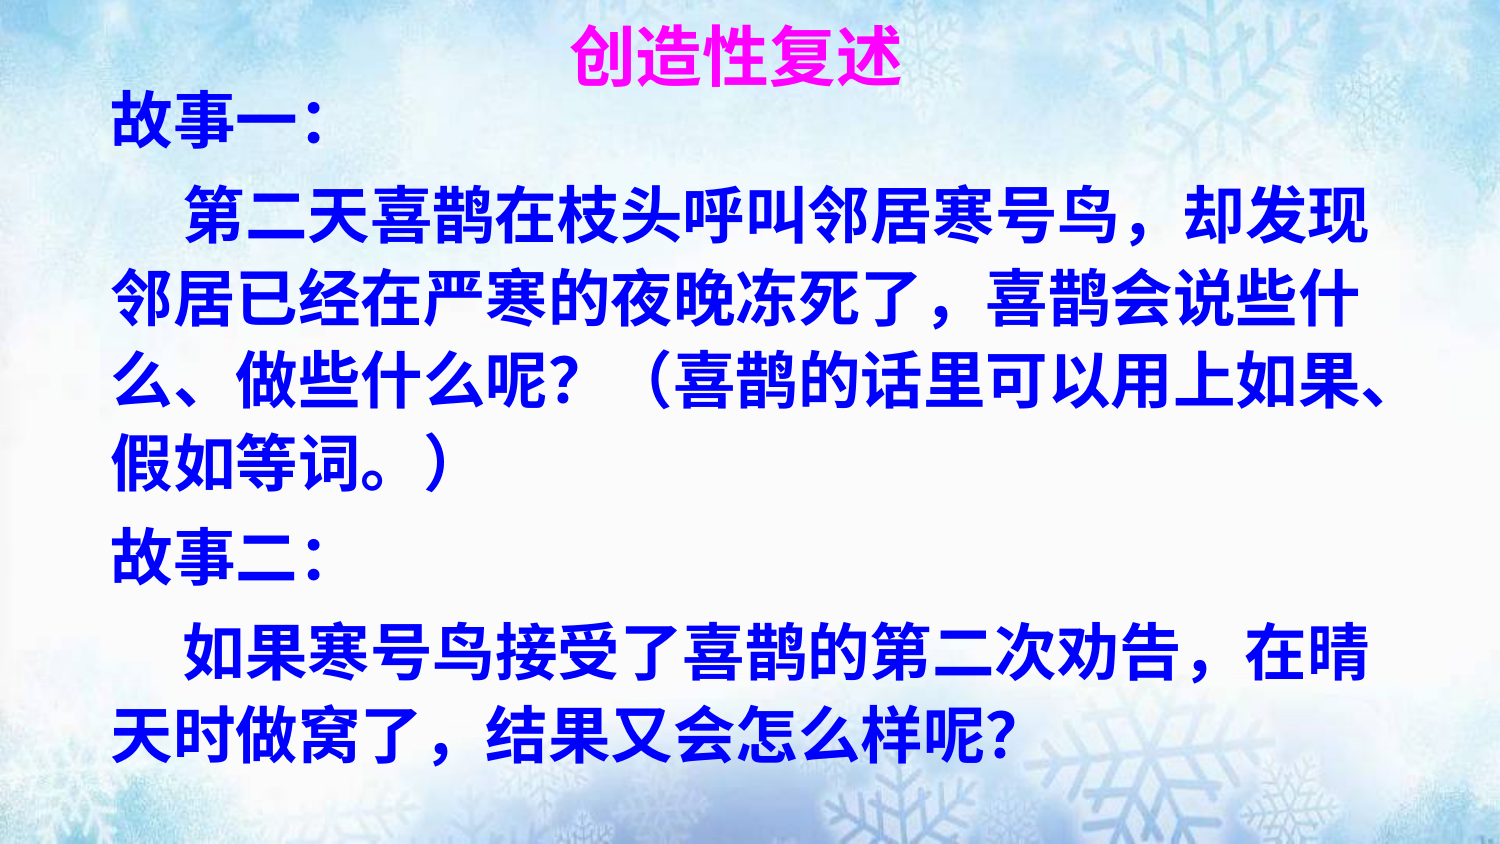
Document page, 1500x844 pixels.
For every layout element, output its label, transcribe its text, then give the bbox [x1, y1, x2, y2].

text_box 故事一： 第二天喜鹊在枝头呼叫邻居寒号鸟，却发现邻居已经在严寒的夜晚冻死了，喜鹊会说些什么、做些什么呢？（喜鹊的话里可以用上如果、假如等词。） 故事二： 如果寒号鸟接受了喜鹊的第二次劝告，在晴天时做窝了，结果又会怎么样呢？ [96, 66, 1419, 778]
picture [0, 0, 1500, 844]
text_box 创造性复述 [554, 7, 923, 103]
